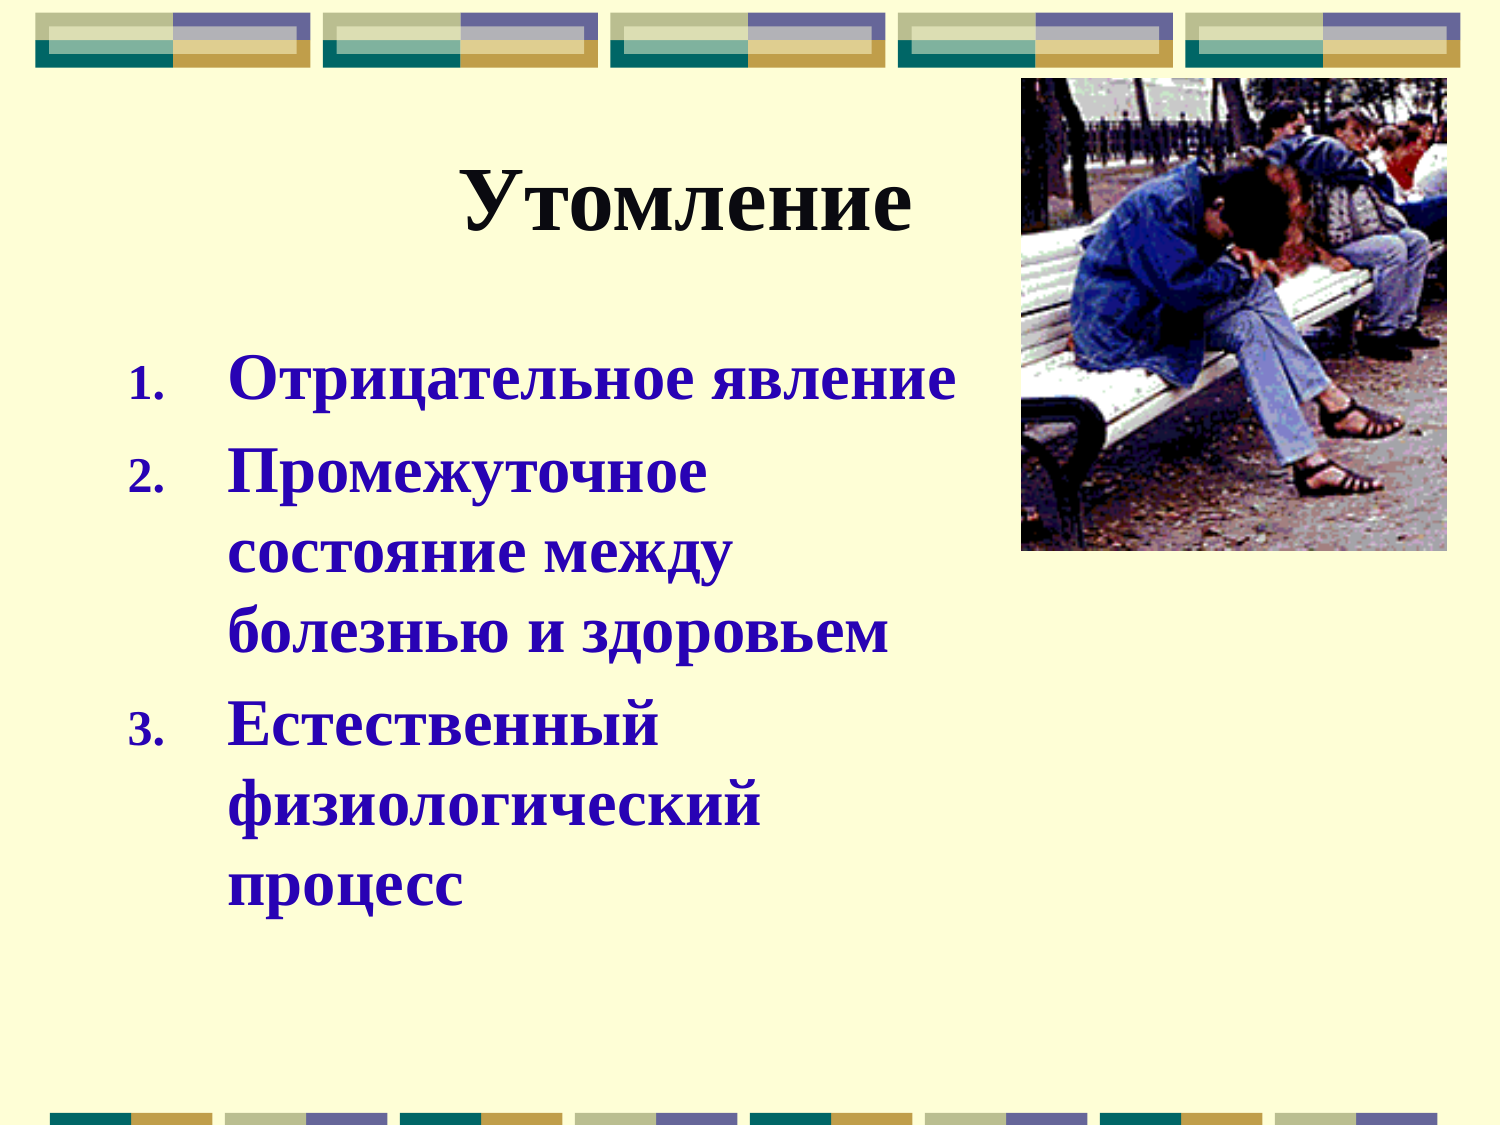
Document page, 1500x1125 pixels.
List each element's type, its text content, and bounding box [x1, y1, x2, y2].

list Отрицательное явление Промежуточное состояние между болезнью и здоровьем Естественный физиологический процесс [112, 324, 1011, 1001]
title Утомление [383, 99, 1011, 288]
picture [1021, 77, 1447, 551]
